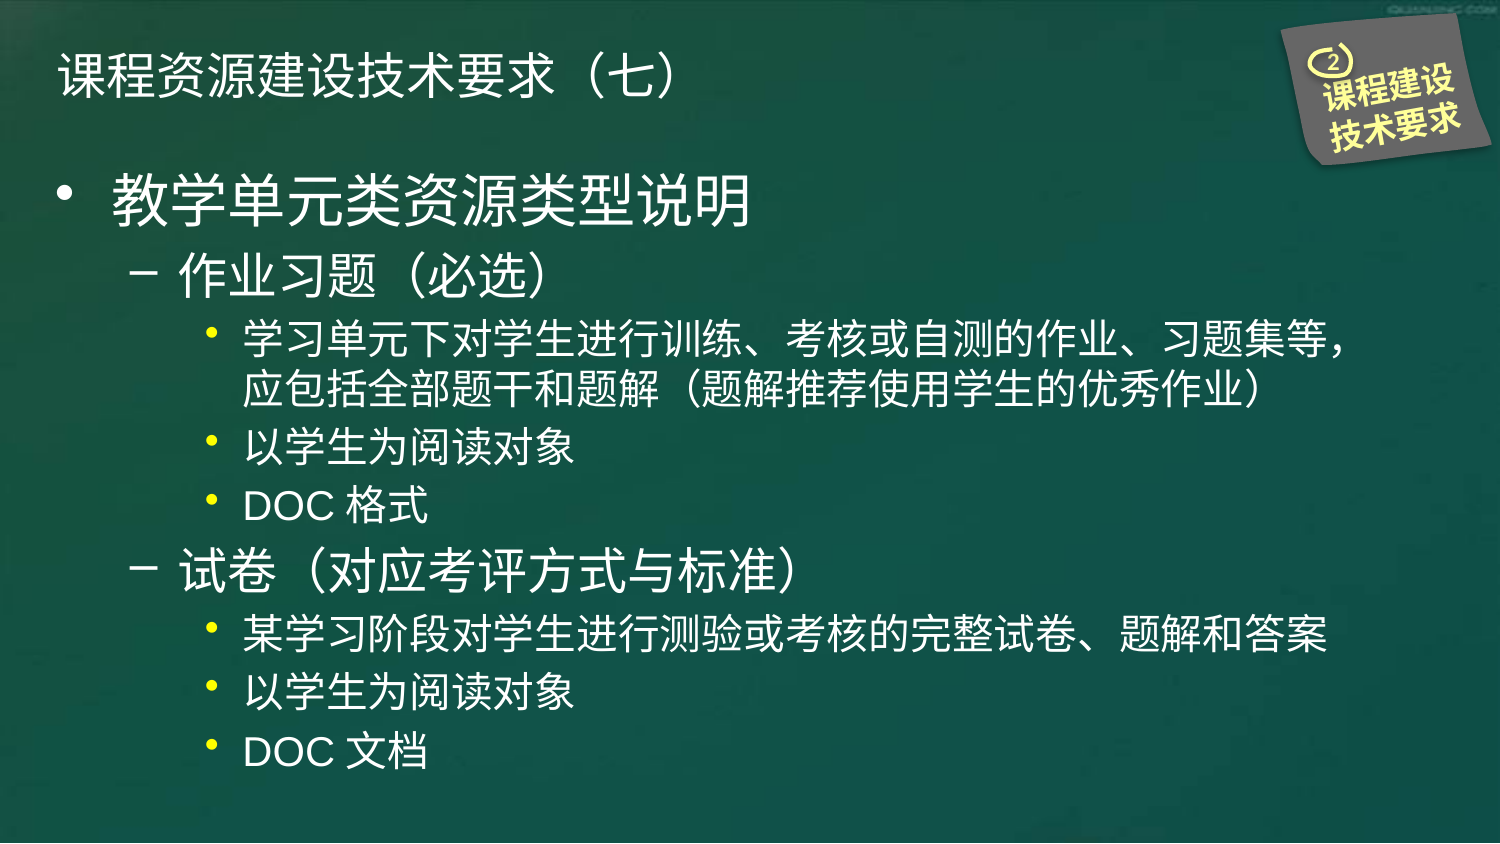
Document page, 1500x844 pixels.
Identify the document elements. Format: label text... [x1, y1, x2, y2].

picture [0, 0, 1500, 843]
list 教学单元类资源类型说明 作业习题（必选） 学习单元下对学生进行训练、考核或自测的作业、习题集等，应包括全部题干和题解（题解推荐使用学生的优秀作业） 以学生为阅读对象 DOC格式 试卷（对应考评方式与标准） 某学习阶段对学生进行测验或考核的完整试卷、题解和答案 以学生为阅读对象 DOC文档 [40, 156, 1418, 752]
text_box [1280, 12, 1492, 167]
title 课程资源建设技术要求（七） [41, 37, 957, 112]
